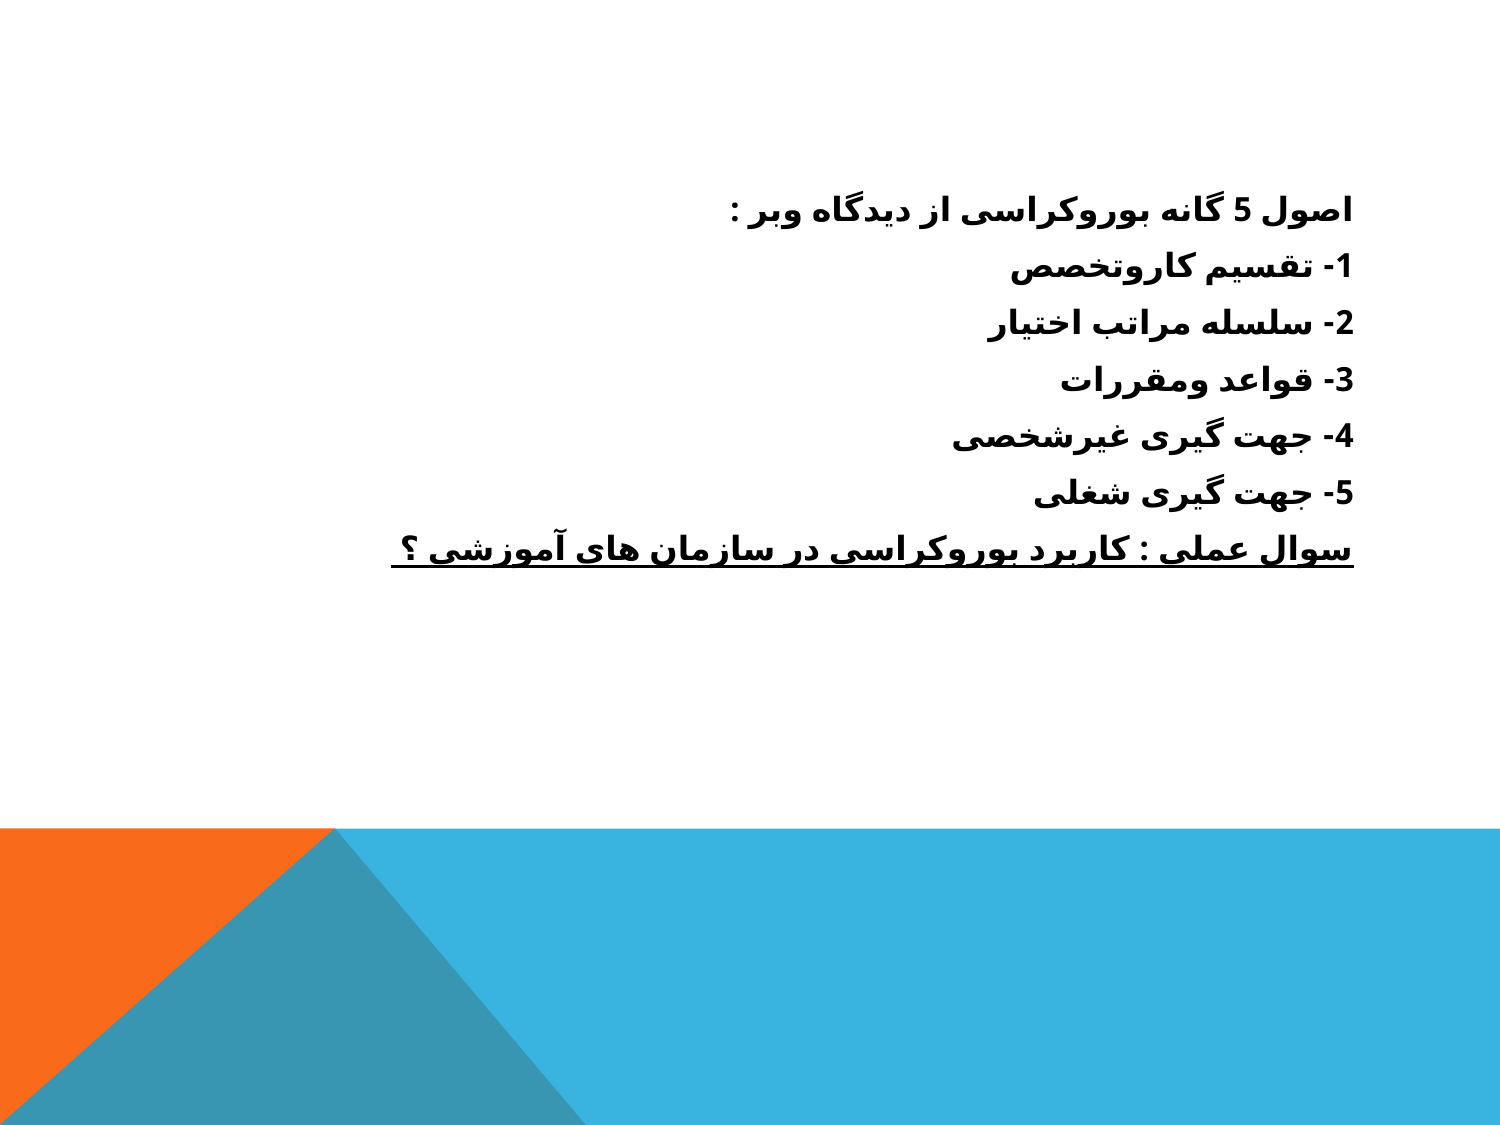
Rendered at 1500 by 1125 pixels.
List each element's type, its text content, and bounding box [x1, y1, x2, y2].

list اصول 5 گانه بوروکراسی از دیدگاه وبر : 1- تقسیم کاروتخصص 2- سلسله مراتب اختیار 3- قواعد ومقررات 4- جهت گیری غیرشخصی 5- جهت گیری شغلی سوال عملی : کاربرد بوروکراسی در سازمان های آموزشی ؟ [135, 180, 1369, 768]
